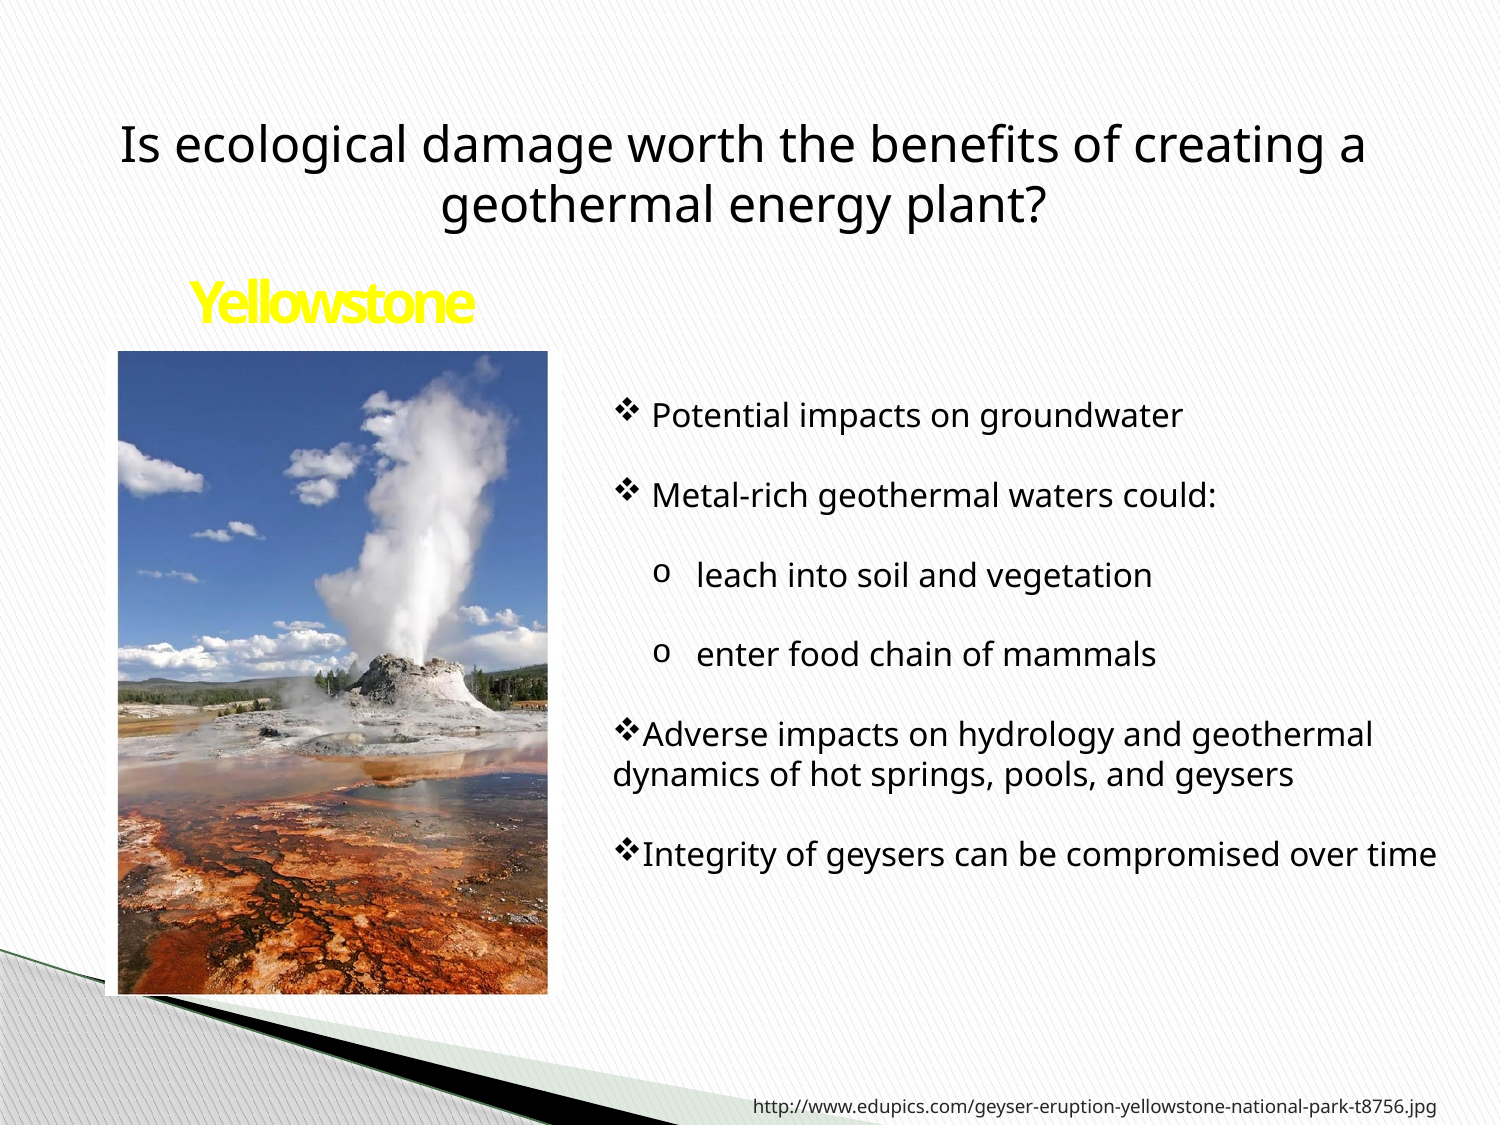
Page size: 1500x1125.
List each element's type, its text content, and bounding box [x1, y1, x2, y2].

picture [105, 351, 562, 997]
text_box Potential impacts on groundwater Metal-rich geothermal waters could: leach into soil and vegetation enter food chain of mammals Adverse impacts on hydrology and geothermal dynamics of hot springs, pools, and geysers Integrity of geysers can be compromised over time [597, 386, 1465, 881]
text_box http://www.edupics.com/geyser-eruption-yellowstone-national-park-t8756.jpg [738, 1087, 1500, 1125]
text_box Yellowstone [140, 257, 528, 343]
text_box Is ecological damage worth the benefits of creating a geothermal energy plant? [35, 105, 1454, 241]
